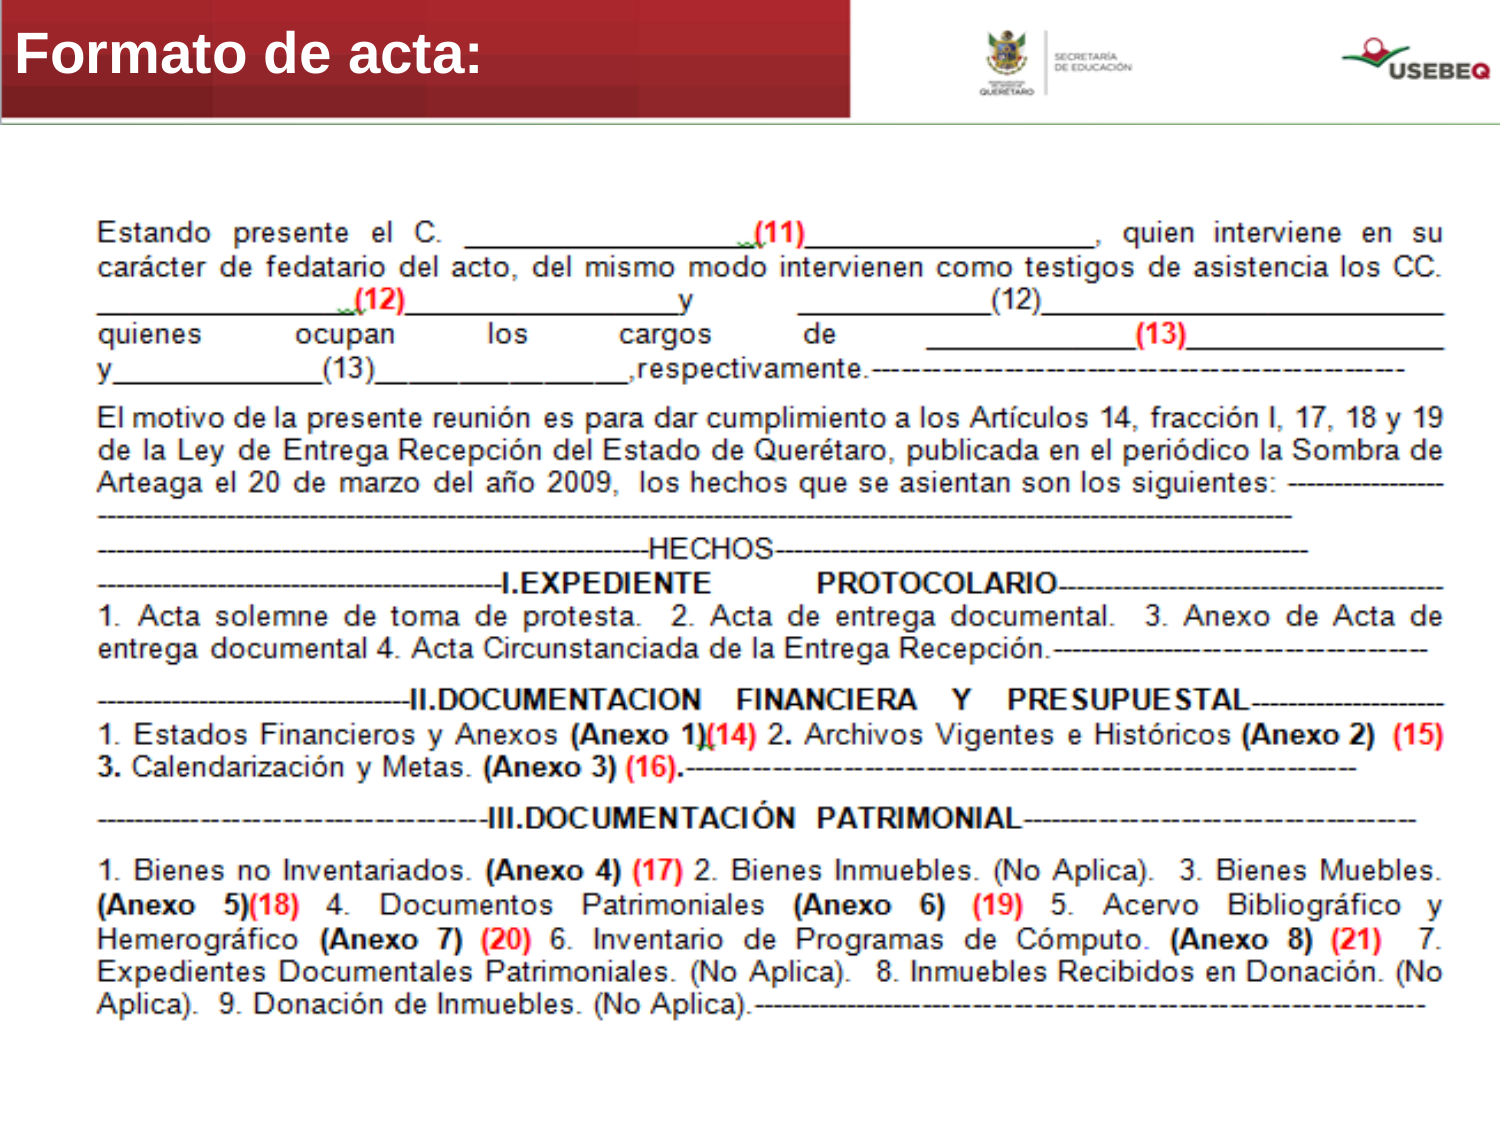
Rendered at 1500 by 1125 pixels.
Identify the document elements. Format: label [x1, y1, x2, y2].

picture [0, 0, 1500, 125]
picture [55, 198, 1500, 1075]
